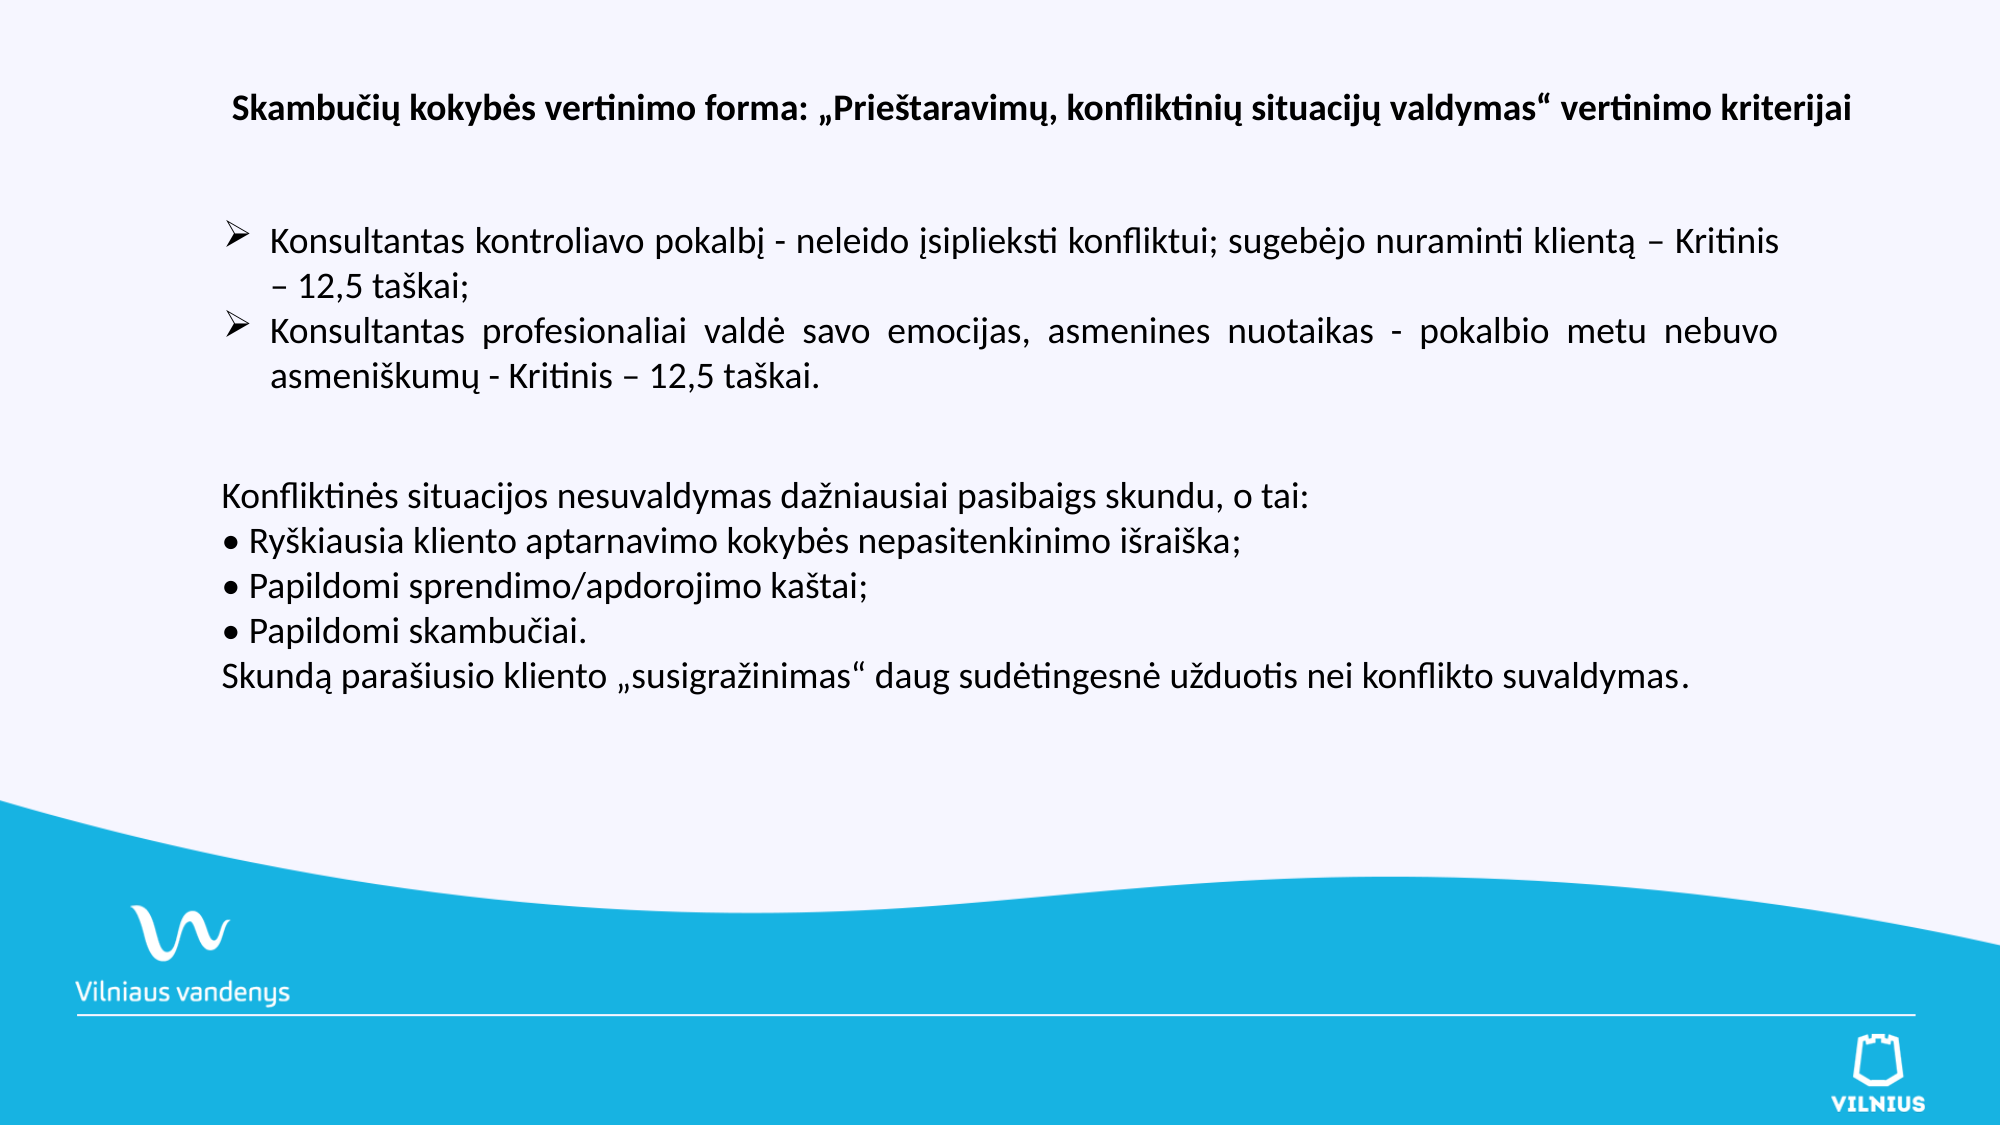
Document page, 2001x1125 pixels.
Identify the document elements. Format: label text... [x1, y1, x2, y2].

picture [0, 794, 2000, 1125]
text_box Skambučių kokybės vertinimo forma: „Prieštaravimų, konfliktinių situacijų valdymas“ vertinimo kriterijai [208, 75, 1878, 136]
text_box Konfliktinės situacijos nesuvaldymas dažniausiai pasibaigs skundu, o tai: • Ryškiausia kliento aptarnavimo kokybės nepasitenkinimo išraiška; • Papildomi sprendimo/apdorojimo kaštai; • Papildomi skambučiai. Skundą parašiusio kliento „susigražinimas“ daug sudėtingesnė užduotis nei konflikto suvaldymas. [206, 463, 1793, 704]
text_box Konsultantas kontroliavo pokalbį - neleido įsiplieksti konfliktui; sugebėjo nuraminti klientą – Kritinis – 12,5 taškai; Konsultantas profesionaliai valdė savo emocijas, asmenines nuotaikas - pokalbio metu nebuvo asmeniškumų - Kritinis – 12,5 taškai. [208, 208, 1795, 449]
